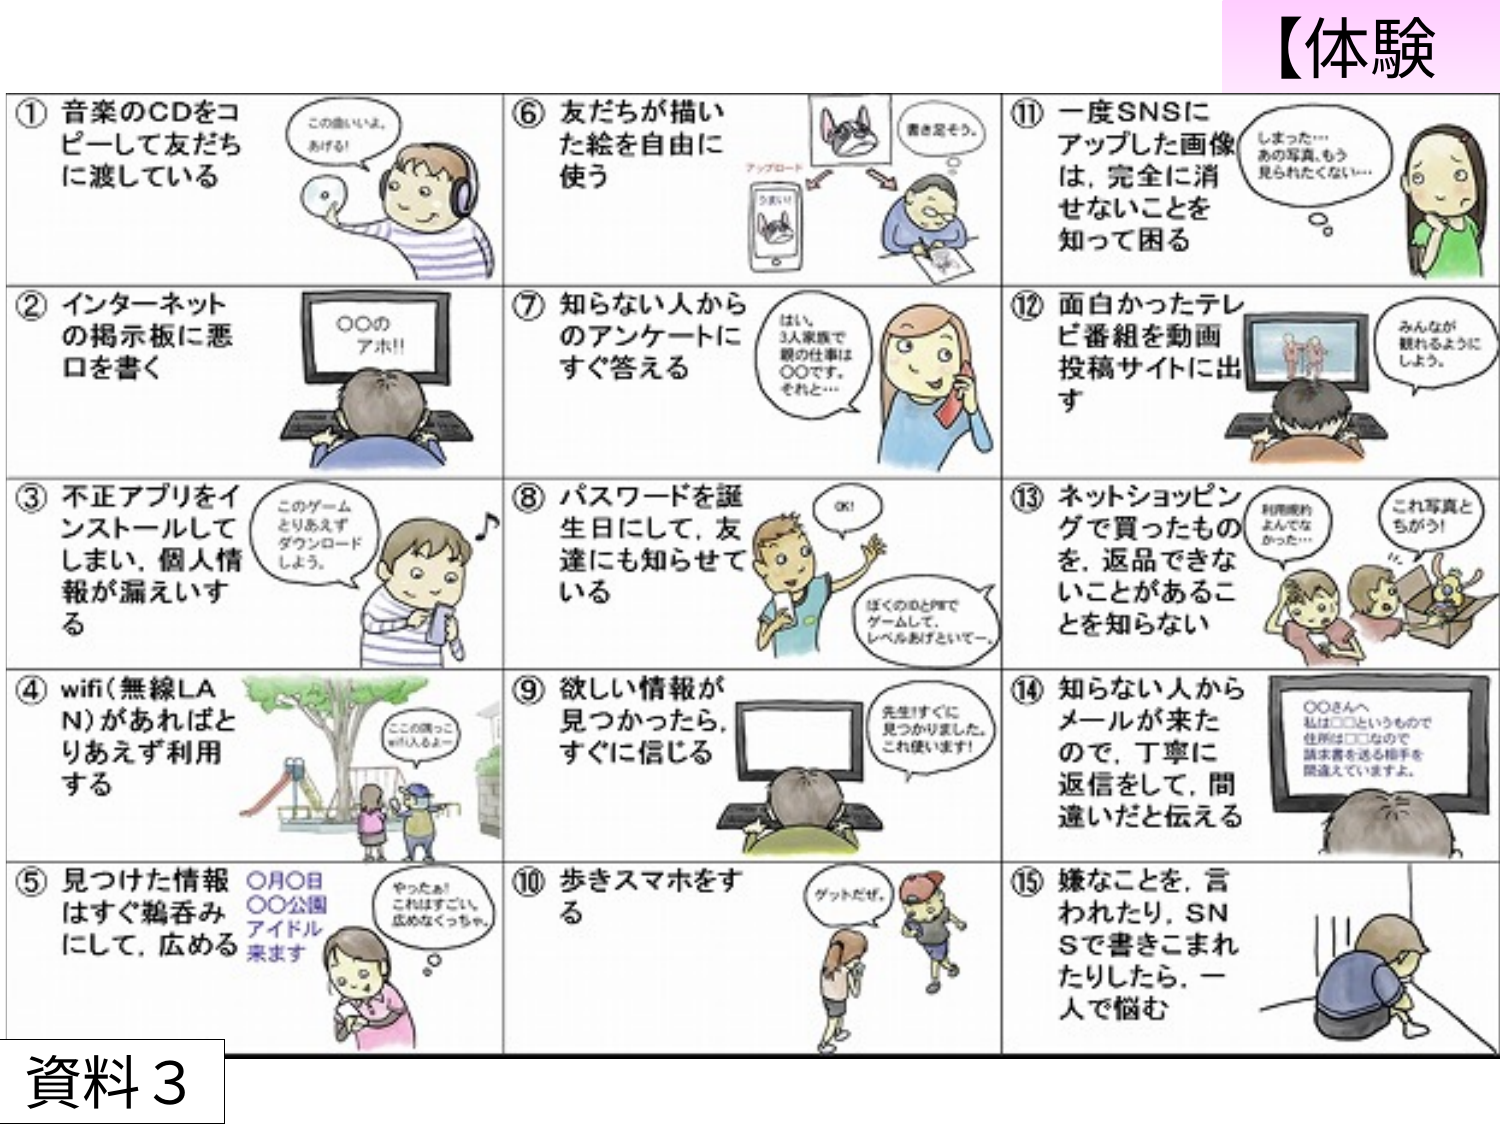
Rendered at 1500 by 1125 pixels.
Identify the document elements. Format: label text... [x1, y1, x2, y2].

text_box 資料３ [0, 1056, 225, 1124]
picture [5, 93, 1500, 1059]
text_box 【体験2】 [1222, 0, 1500, 93]
